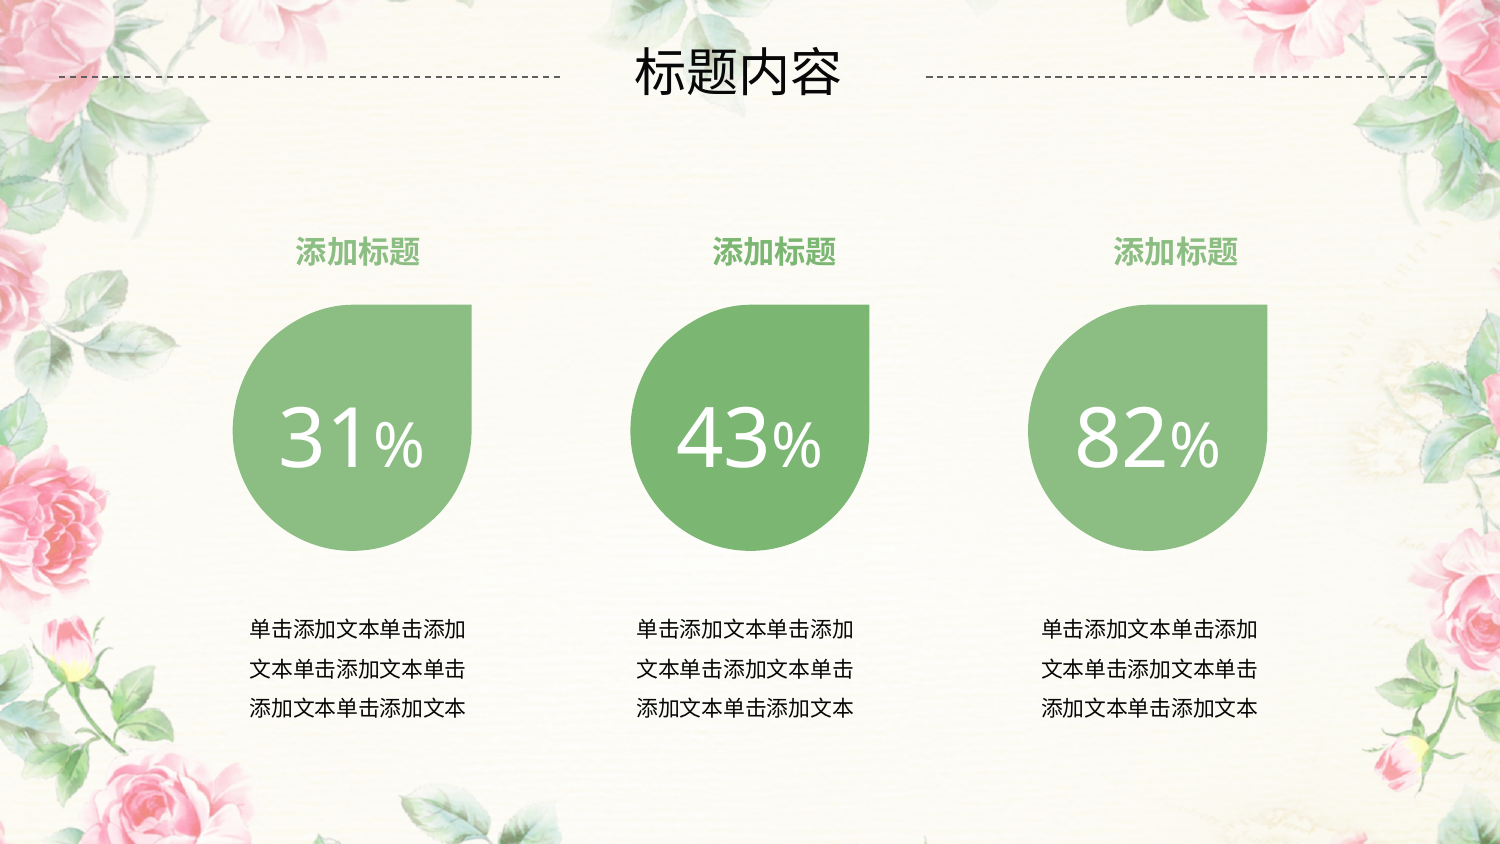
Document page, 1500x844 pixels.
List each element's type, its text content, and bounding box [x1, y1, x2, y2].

text_box 标题内容 [608, 32, 868, 110]
text_box 单击添加文本单击添加 文本单击添加文本单击 添加文本单击添加文本 [1026, 584, 1274, 729]
text_box 单击添加文本单击添加 文本单击添加文本单击 添加文本单击添加文本 [621, 584, 870, 729]
text_box 添加标题 [1098, 224, 1254, 277]
text_box 添加标题 [280, 224, 436, 277]
text_box 添加标题 [697, 224, 852, 277]
text_box 43% [630, 304, 870, 551]
picture [0, 0, 1500, 844]
text_box 31% [232, 304, 472, 551]
text_box 单击添加文本单击添加 文本单击添加文本单击 添加文本单击添加文本 [234, 584, 483, 729]
text_box 82% [1028, 304, 1268, 551]
